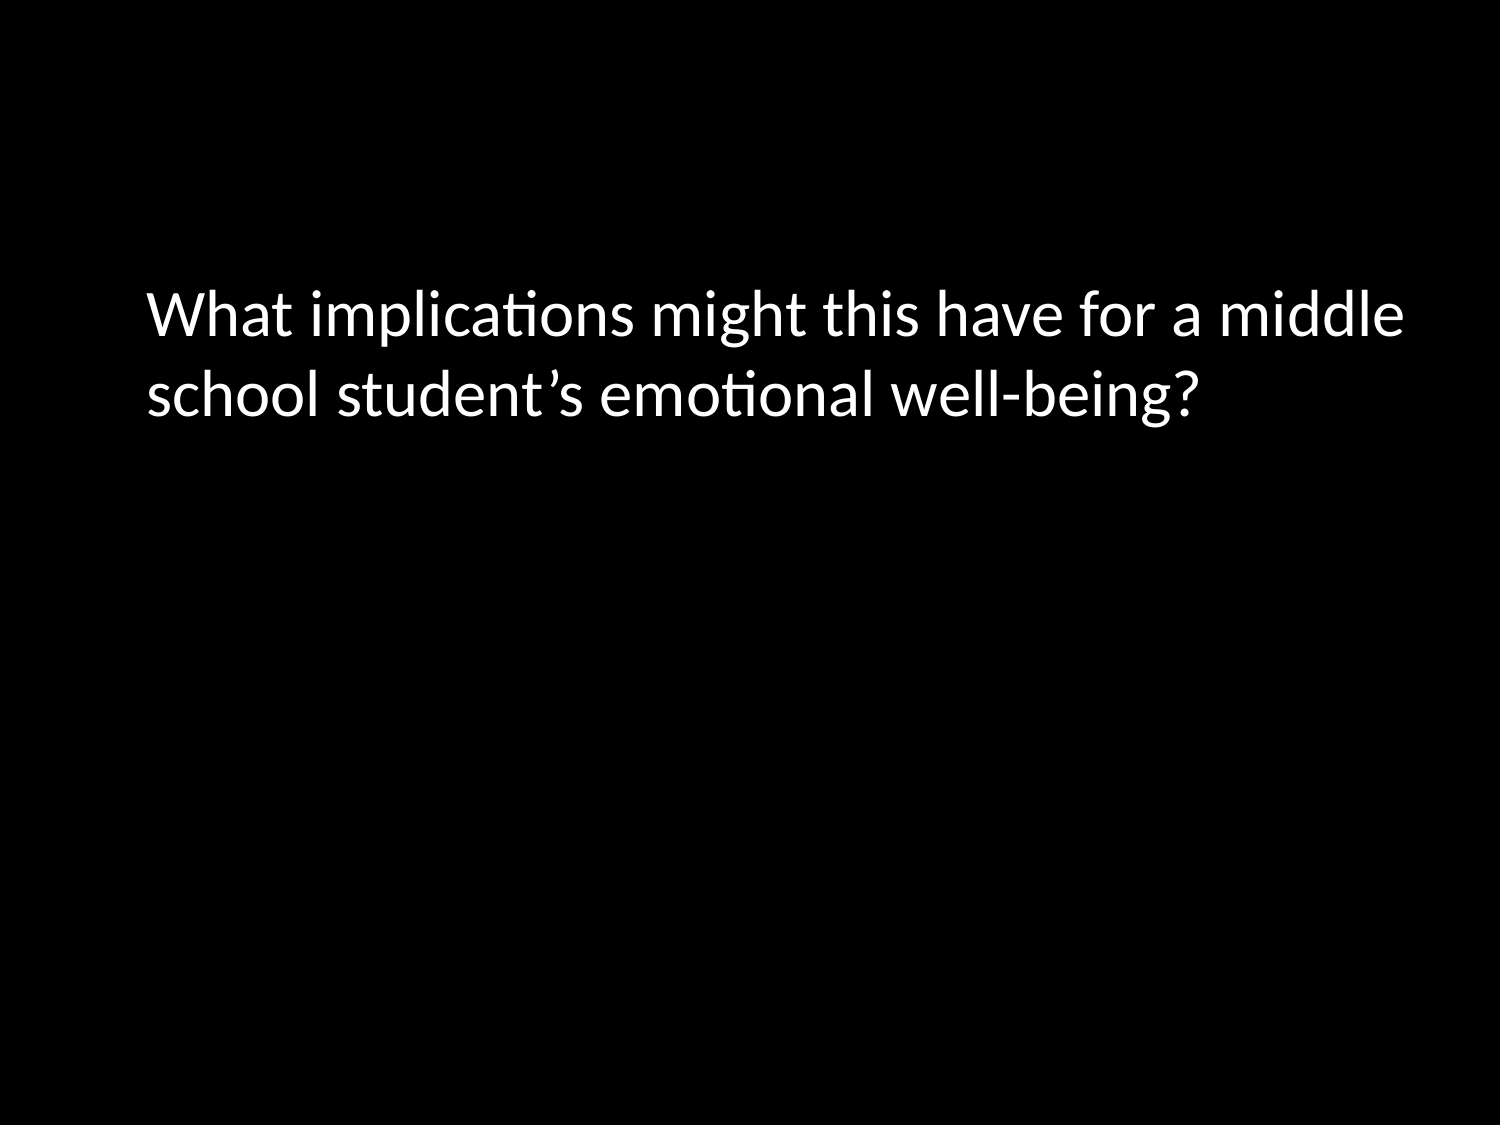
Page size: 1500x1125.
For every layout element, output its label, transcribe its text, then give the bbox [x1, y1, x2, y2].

list What implications might this have for a middle school student’s emotional well-being? [75, 262, 1425, 1005]
